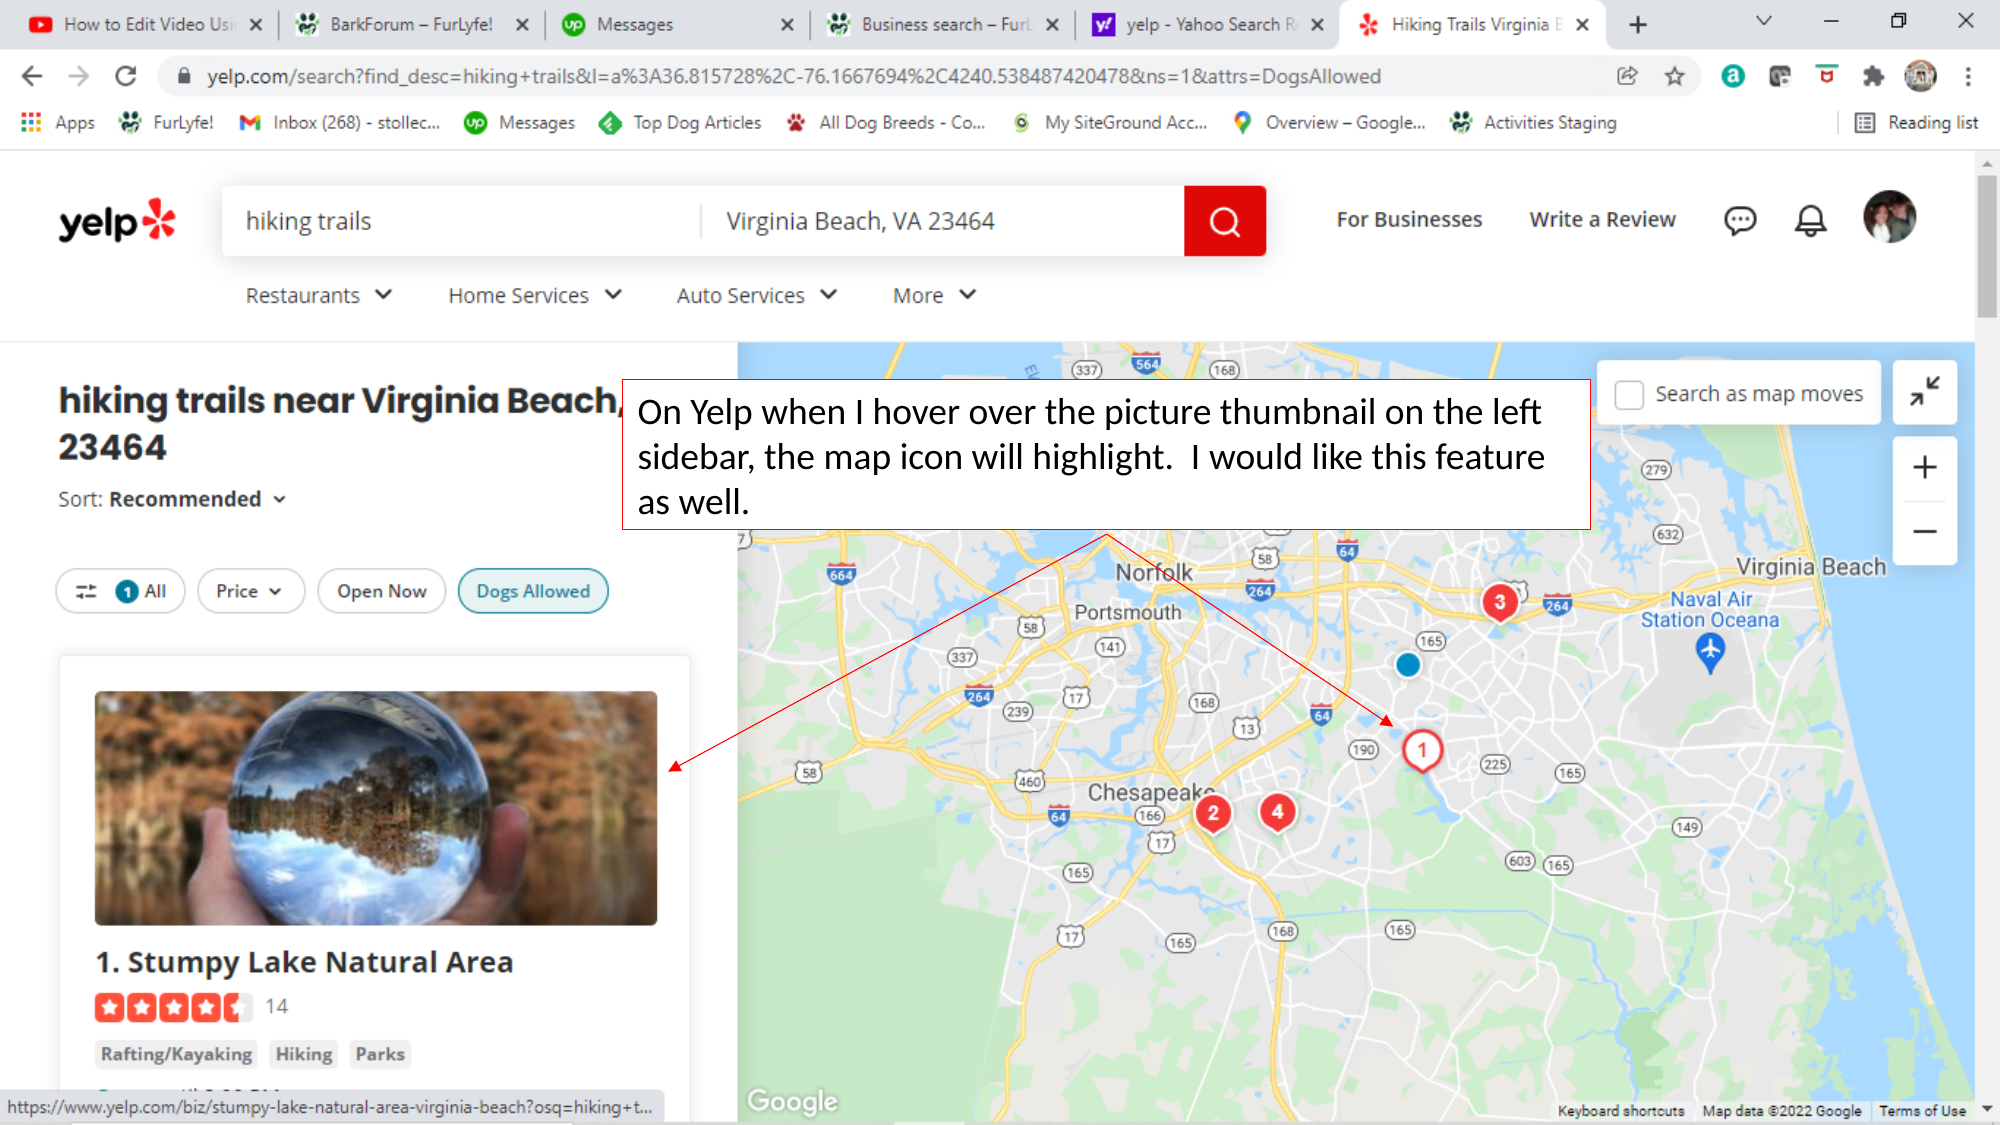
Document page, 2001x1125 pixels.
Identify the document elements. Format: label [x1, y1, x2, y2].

picture [0, 0, 2000, 1125]
text_box [668, 534, 1107, 772]
text_box [1106, 534, 1394, 727]
